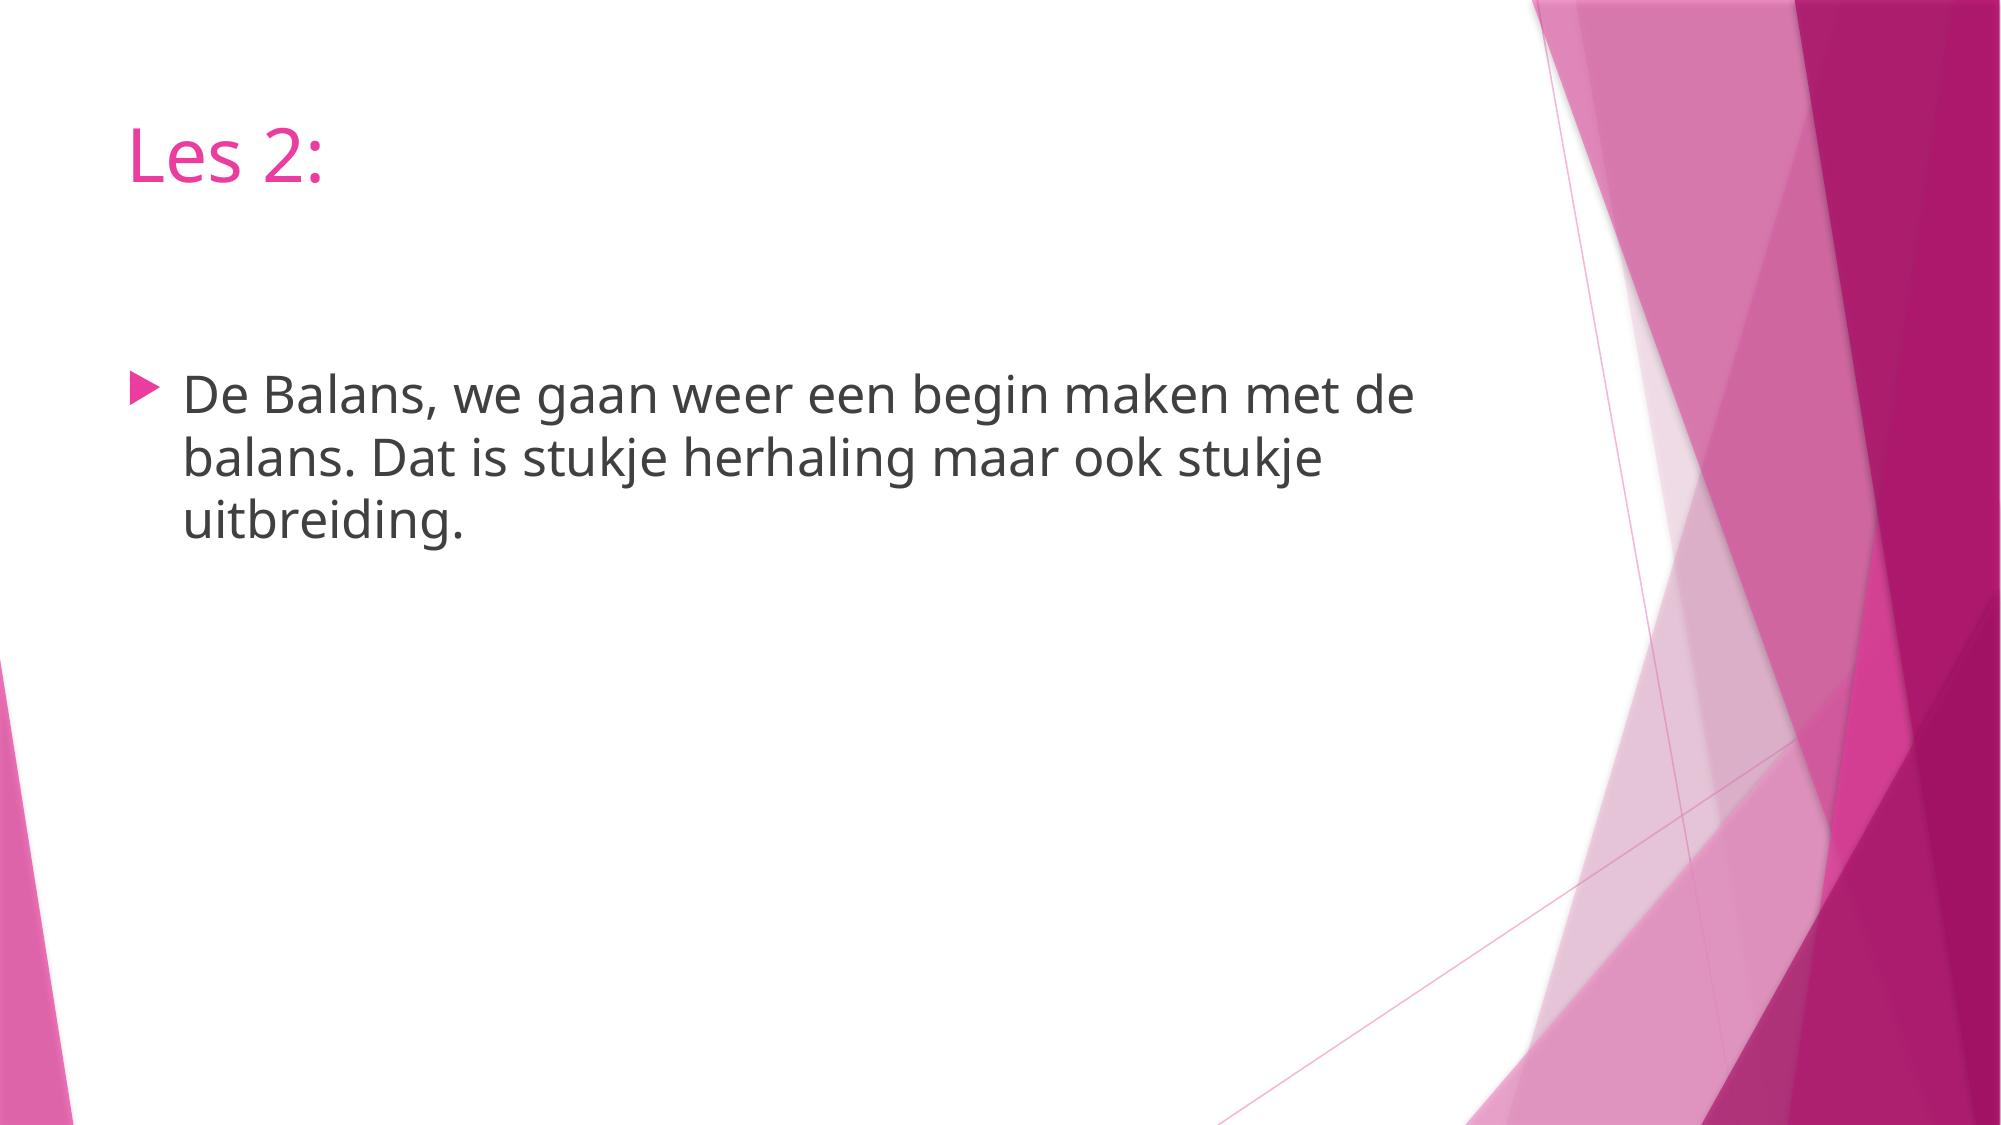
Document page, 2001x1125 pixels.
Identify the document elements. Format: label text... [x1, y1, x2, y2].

title Les 2: [111, 99, 1522, 317]
list De Balans, we gaan weer een begin maken met de balans. Dat is stukje herhaling maar ook stukje uitbreiding. [111, 354, 1522, 992]
